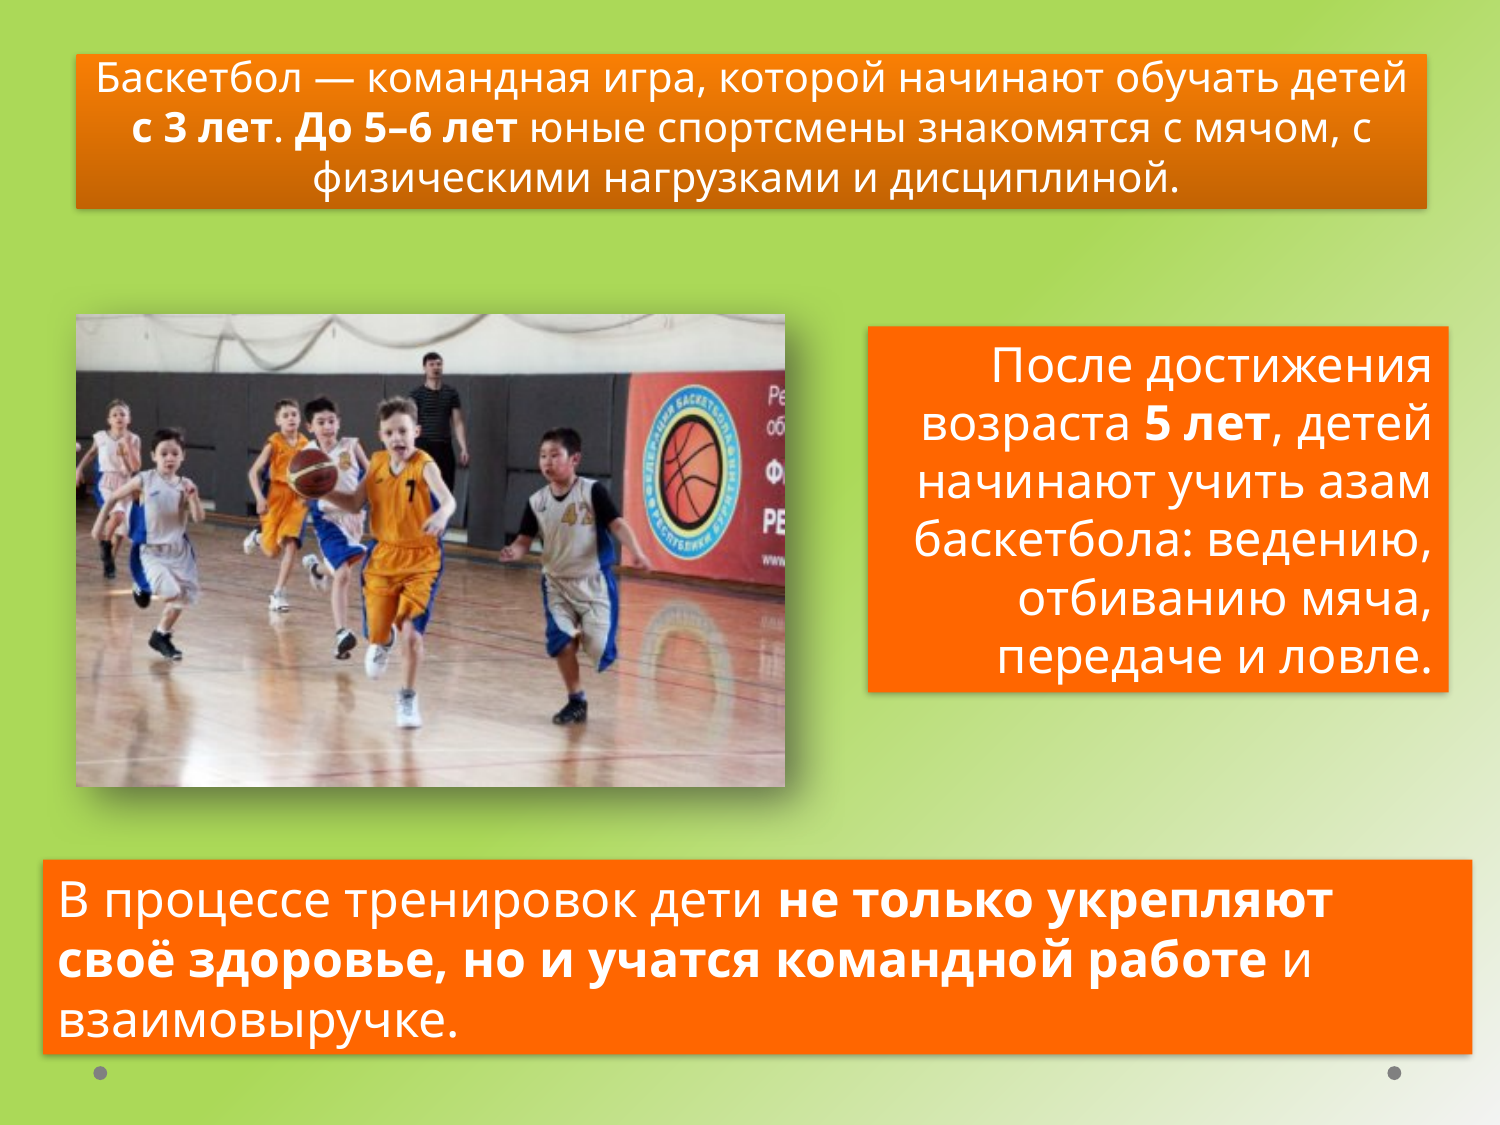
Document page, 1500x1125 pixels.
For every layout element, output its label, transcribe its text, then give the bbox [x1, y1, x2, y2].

title Баскетбол — командная игра, которой начинают обучать детей с 3 лет. До 5–6 лет юные спортсмены знакомятся с мячом, с физическими нагрузками и дисциплиной. [76, 54, 1427, 209]
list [76, 314, 785, 788]
list После достижения возраста 5 лет, детей начинают учить азам баскетбола: ведению, отбиванию мяча, передаче и ловле. [868, 326, 1449, 693]
text_box В процессе тренировок дети не только укрепляют своё здоровье, но и учатся командной работе и взаимовыручке. [43, 859, 1473, 1055]
